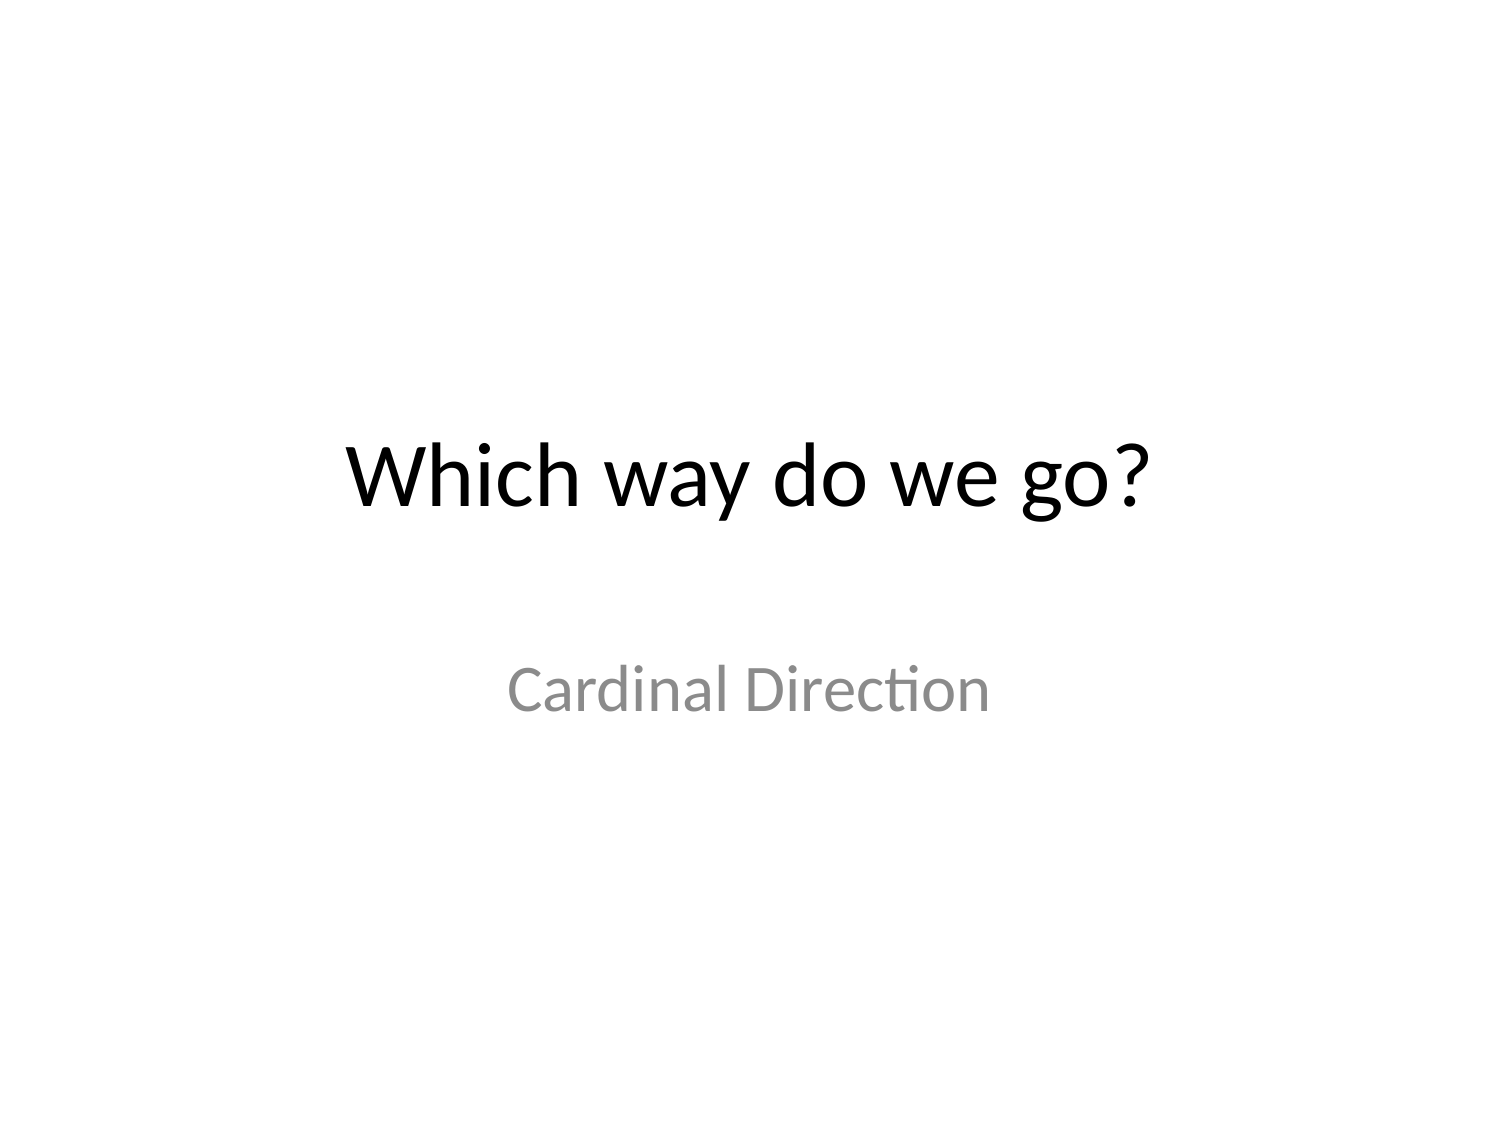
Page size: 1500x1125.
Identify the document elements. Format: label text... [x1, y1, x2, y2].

title Which way do we go? [112, 349, 1388, 591]
subtitle Cardinal Direction [225, 637, 1275, 925]
